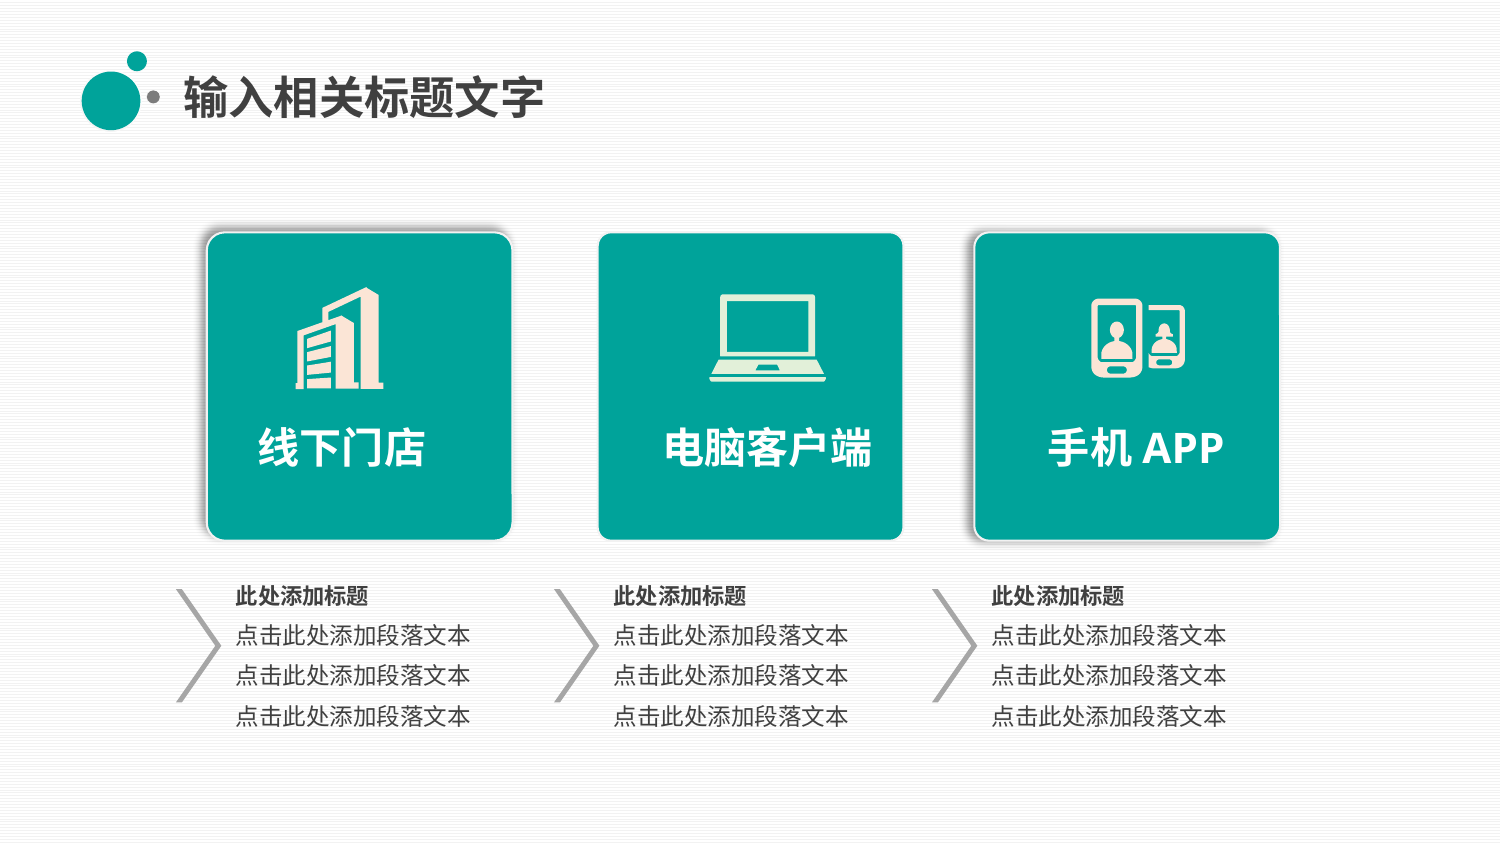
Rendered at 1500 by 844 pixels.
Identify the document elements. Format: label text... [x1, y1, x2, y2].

text_box 手机APP [1040, 421, 1233, 472]
text_box 电脑客户端 [658, 421, 877, 472]
text_box [205, 231, 514, 542]
text_box [1148, 305, 1185, 369]
text_box [596, 231, 905, 542]
text_box [173, 588, 221, 704]
text_box 此处添加标题 点击此处添加段落文本 点击此处添加段落文本 点击此处添加段落文本 [221, 575, 538, 737]
text_box 线下门店 [257, 421, 428, 472]
text_box 输入相关标题文字 [172, 63, 728, 129]
text_box [295, 286, 384, 390]
text_box [1091, 298, 1143, 378]
text_box [720, 294, 816, 357]
text_box [973, 231, 1282, 542]
text_box [552, 588, 599, 704]
text_box [929, 588, 977, 704]
text_box [709, 377, 826, 382]
text_box 此处添加标题 点击此处添加段落文本 点击此处添加段落文本 点击此处添加段落文本 [599, 575, 916, 737]
text_box 此处添加标题 点击此处添加段落文本 点击此处添加段落文本 点击此处添加段落文本 [977, 575, 1294, 737]
text_box [711, 359, 824, 374]
